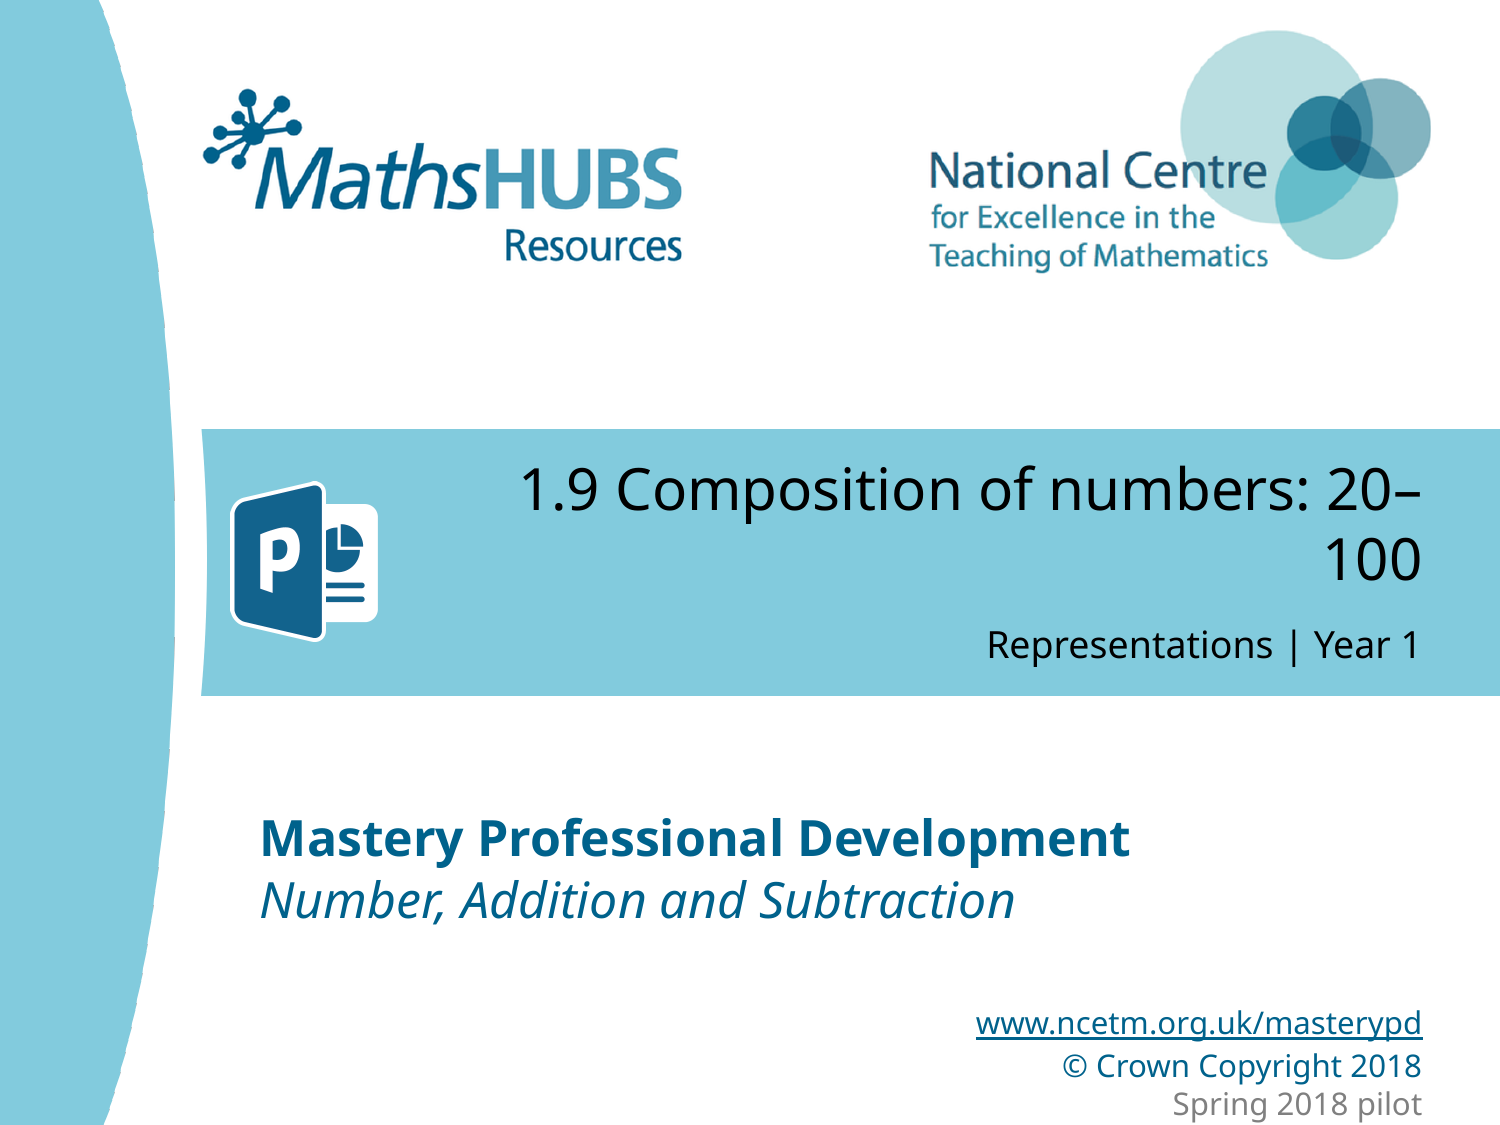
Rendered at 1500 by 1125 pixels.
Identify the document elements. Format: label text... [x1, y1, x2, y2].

title 1.9 Composition of numbers: 20–100 [407, 459, 1438, 585]
picture [0, 0, 175, 1125]
picture [927, 29, 1431, 274]
picture [178, 429, 1500, 696]
picture [200, 85, 688, 274]
subtitle Representations | Year 1 [407, 614, 1438, 673]
list Number, Addition and Subtraction [244, 860, 1161, 945]
